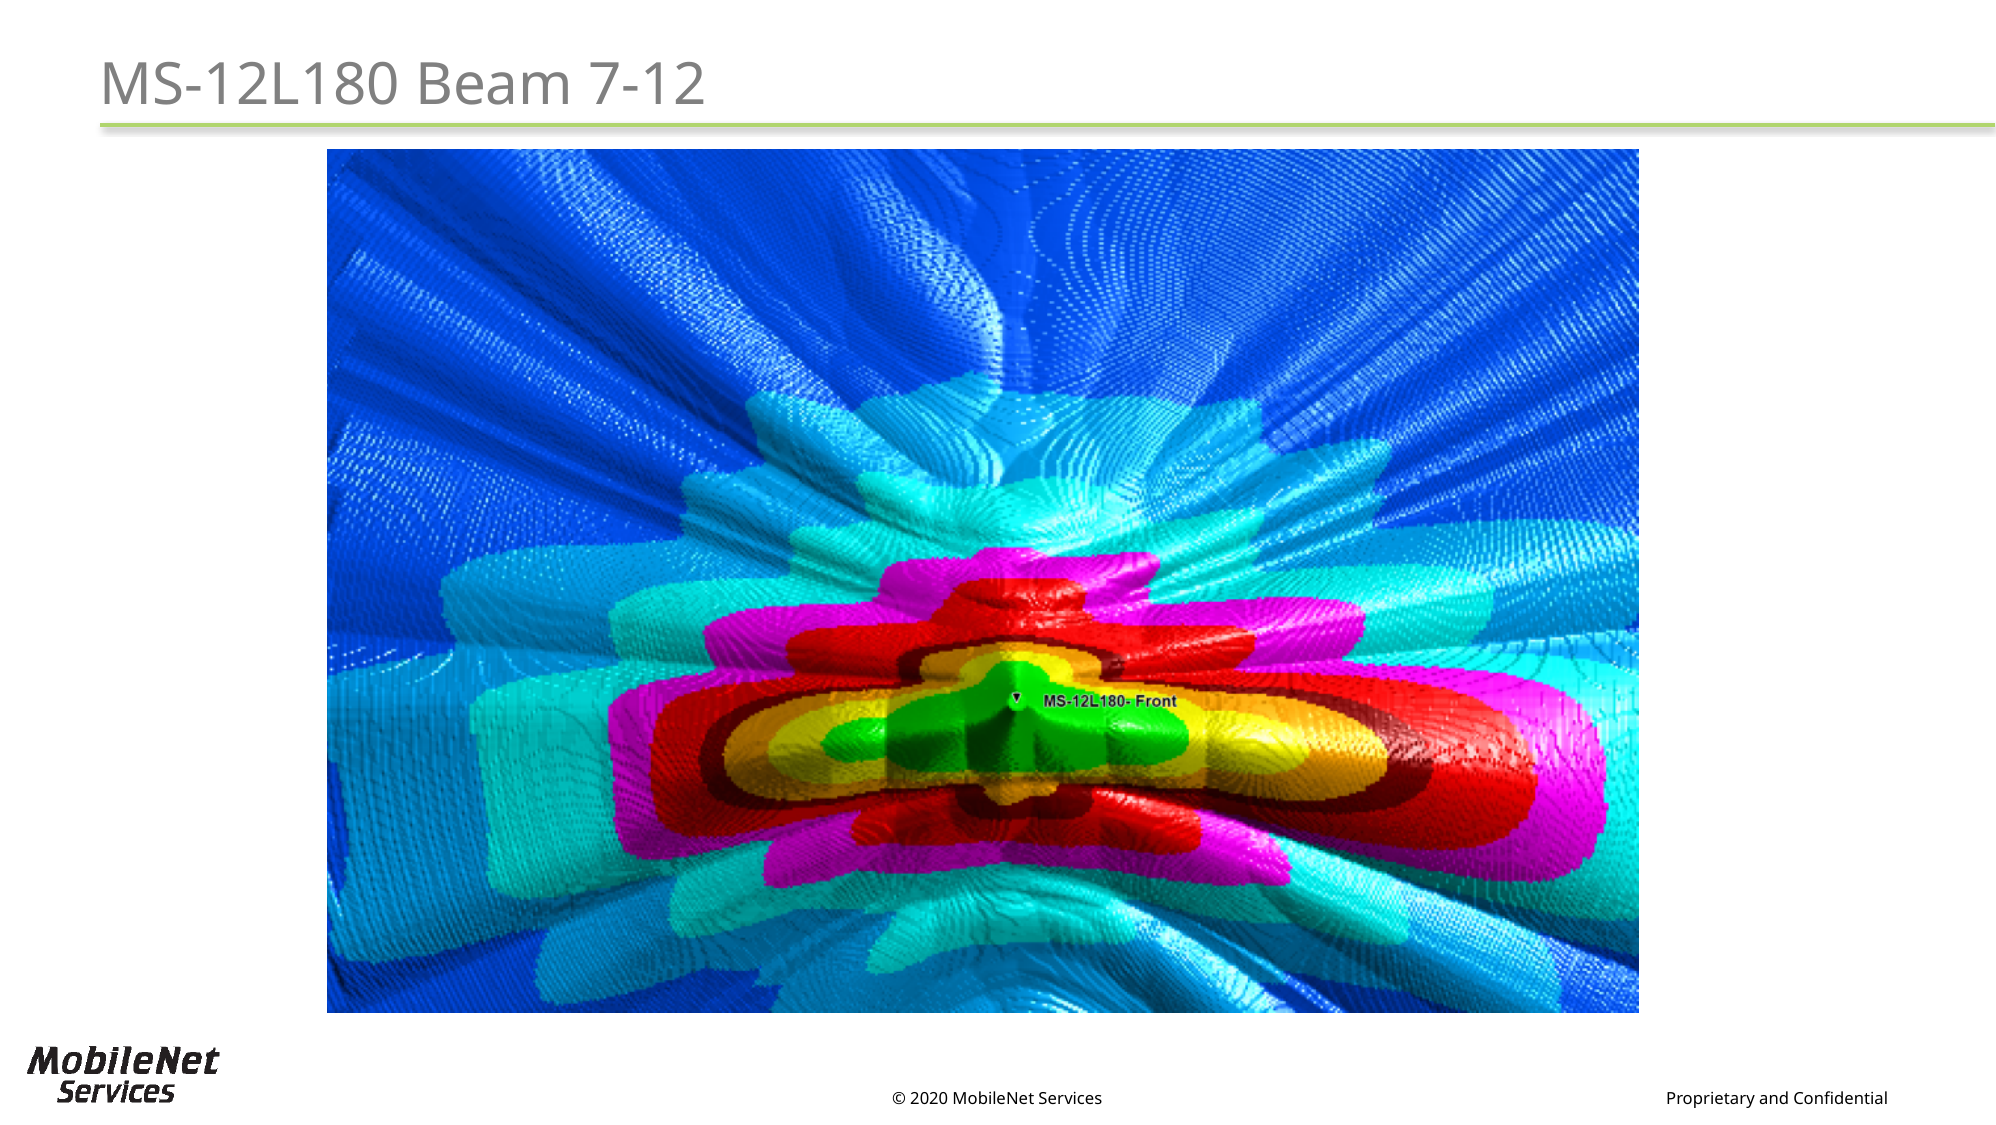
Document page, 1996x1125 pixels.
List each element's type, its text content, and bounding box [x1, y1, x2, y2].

title MS-12L180 Beam 7-12 [85, 0, 1881, 175]
picture [19, 1037, 226, 1113]
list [327, 149, 1639, 1013]
